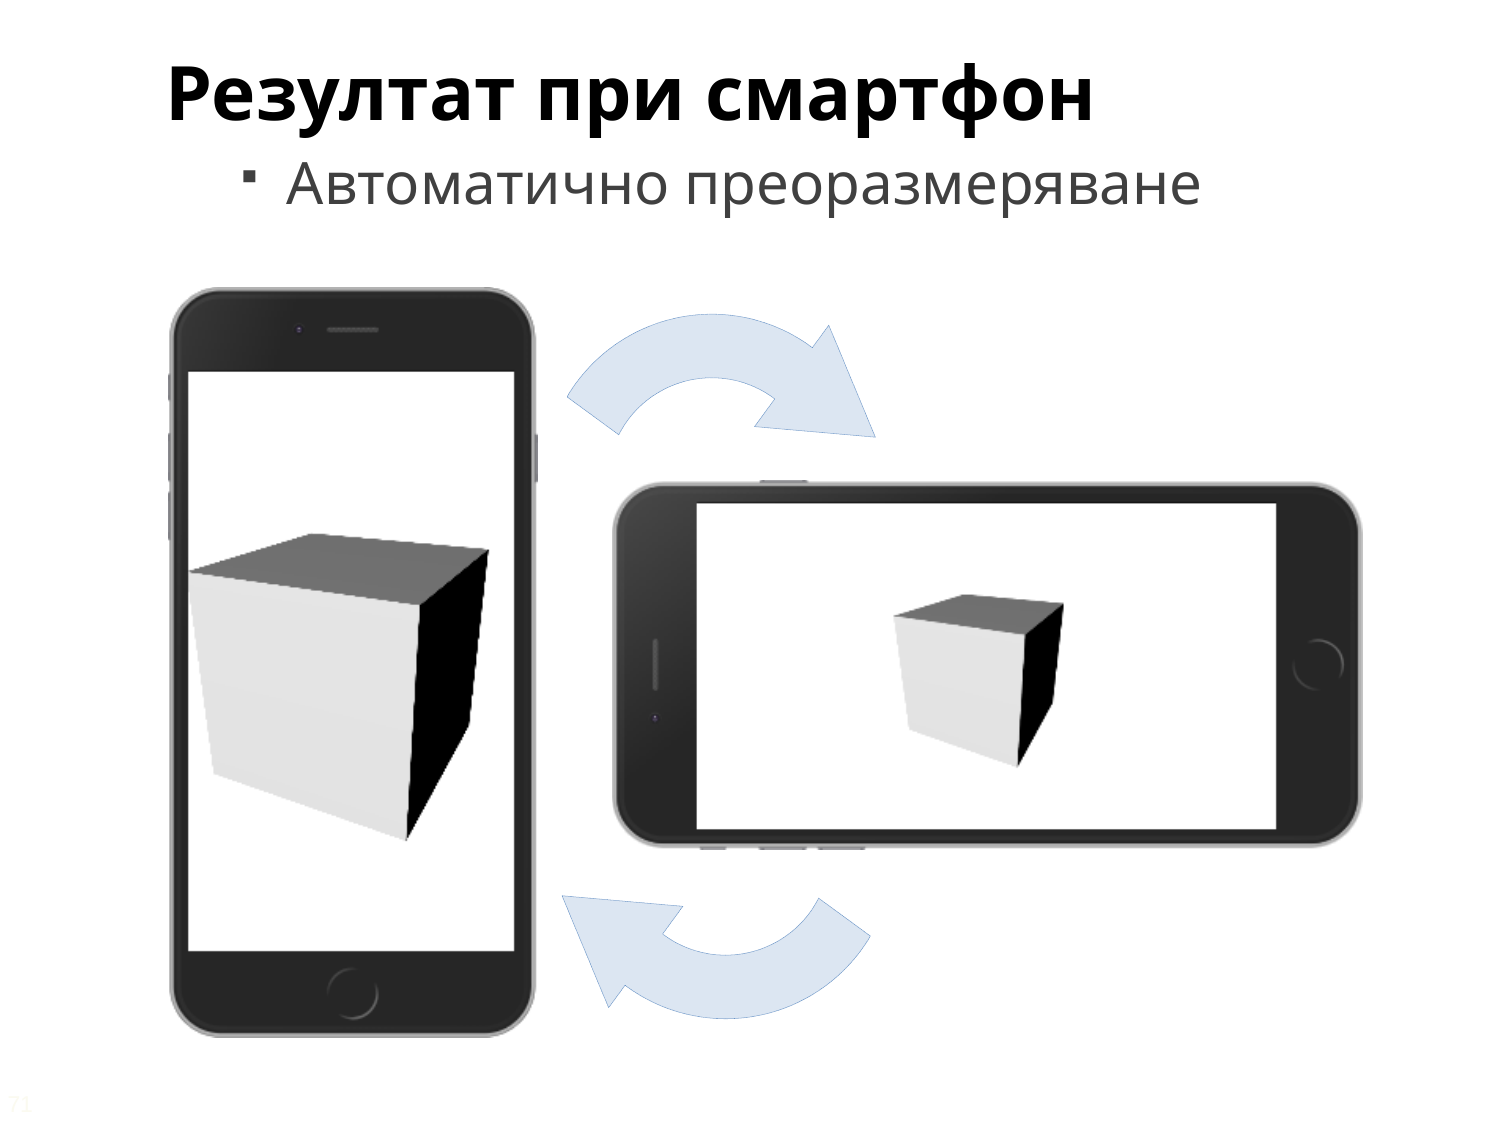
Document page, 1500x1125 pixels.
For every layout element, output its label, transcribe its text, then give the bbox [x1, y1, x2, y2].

list Резултат при смартфон Автоматично преоразмеряване [150, 37, 1488, 1113]
text_box [560, 893, 873, 1021]
picture [612, 479, 1363, 850]
picture [167, 287, 538, 1038]
text_box [565, 312, 878, 440]
